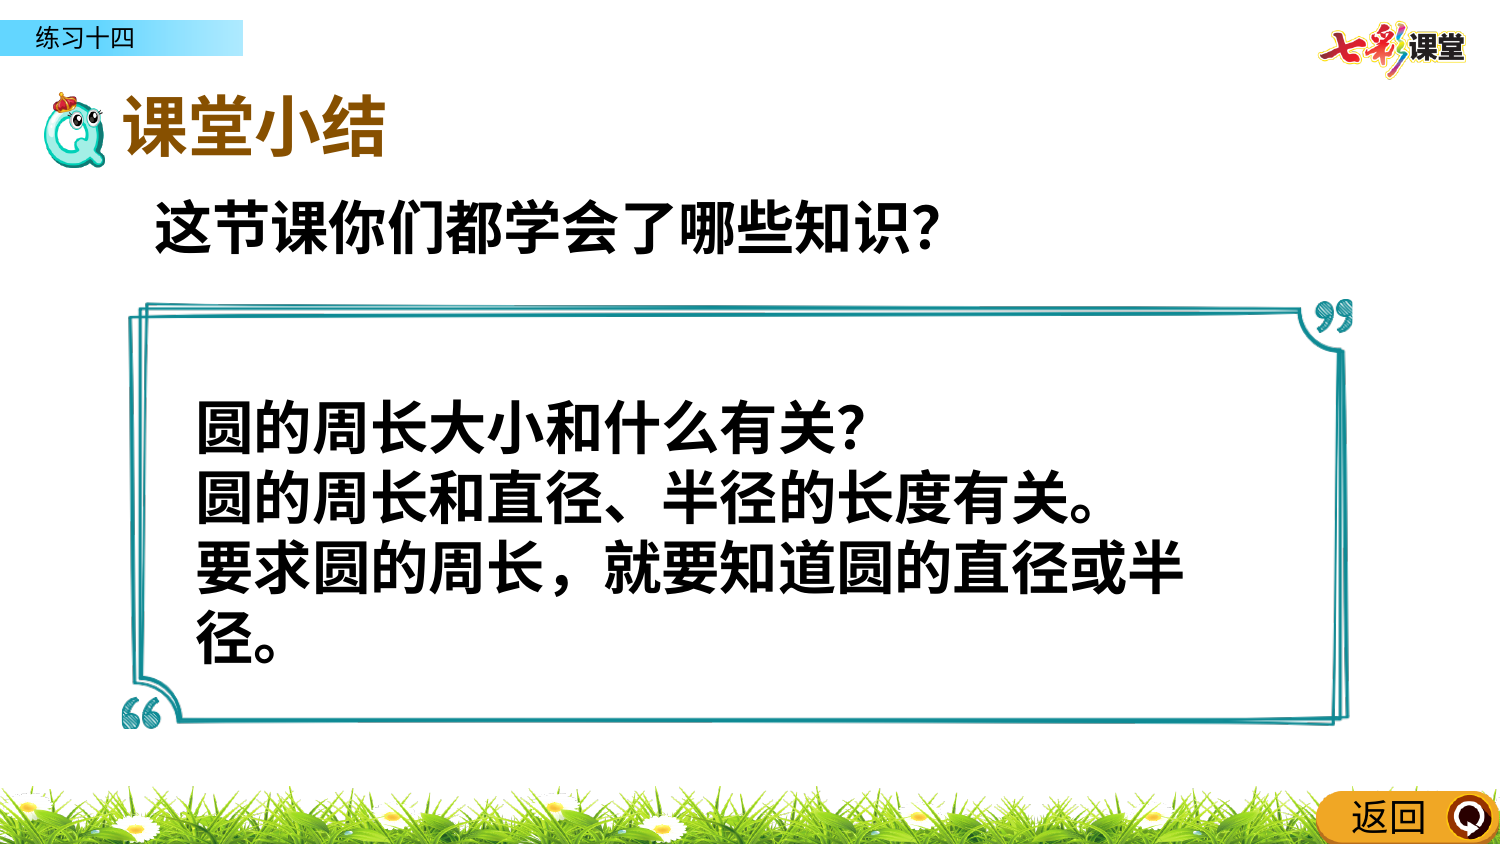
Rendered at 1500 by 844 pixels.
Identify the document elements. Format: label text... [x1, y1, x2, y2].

text_box 课堂小结 [110, 79, 414, 171]
picture [1316, 20, 1468, 80]
picture [44, 92, 106, 168]
picture [121, 298, 1353, 730]
text_box 这节课你们都学会了哪些知识？ [142, 185, 982, 267]
picture [0, 786, 1500, 844]
